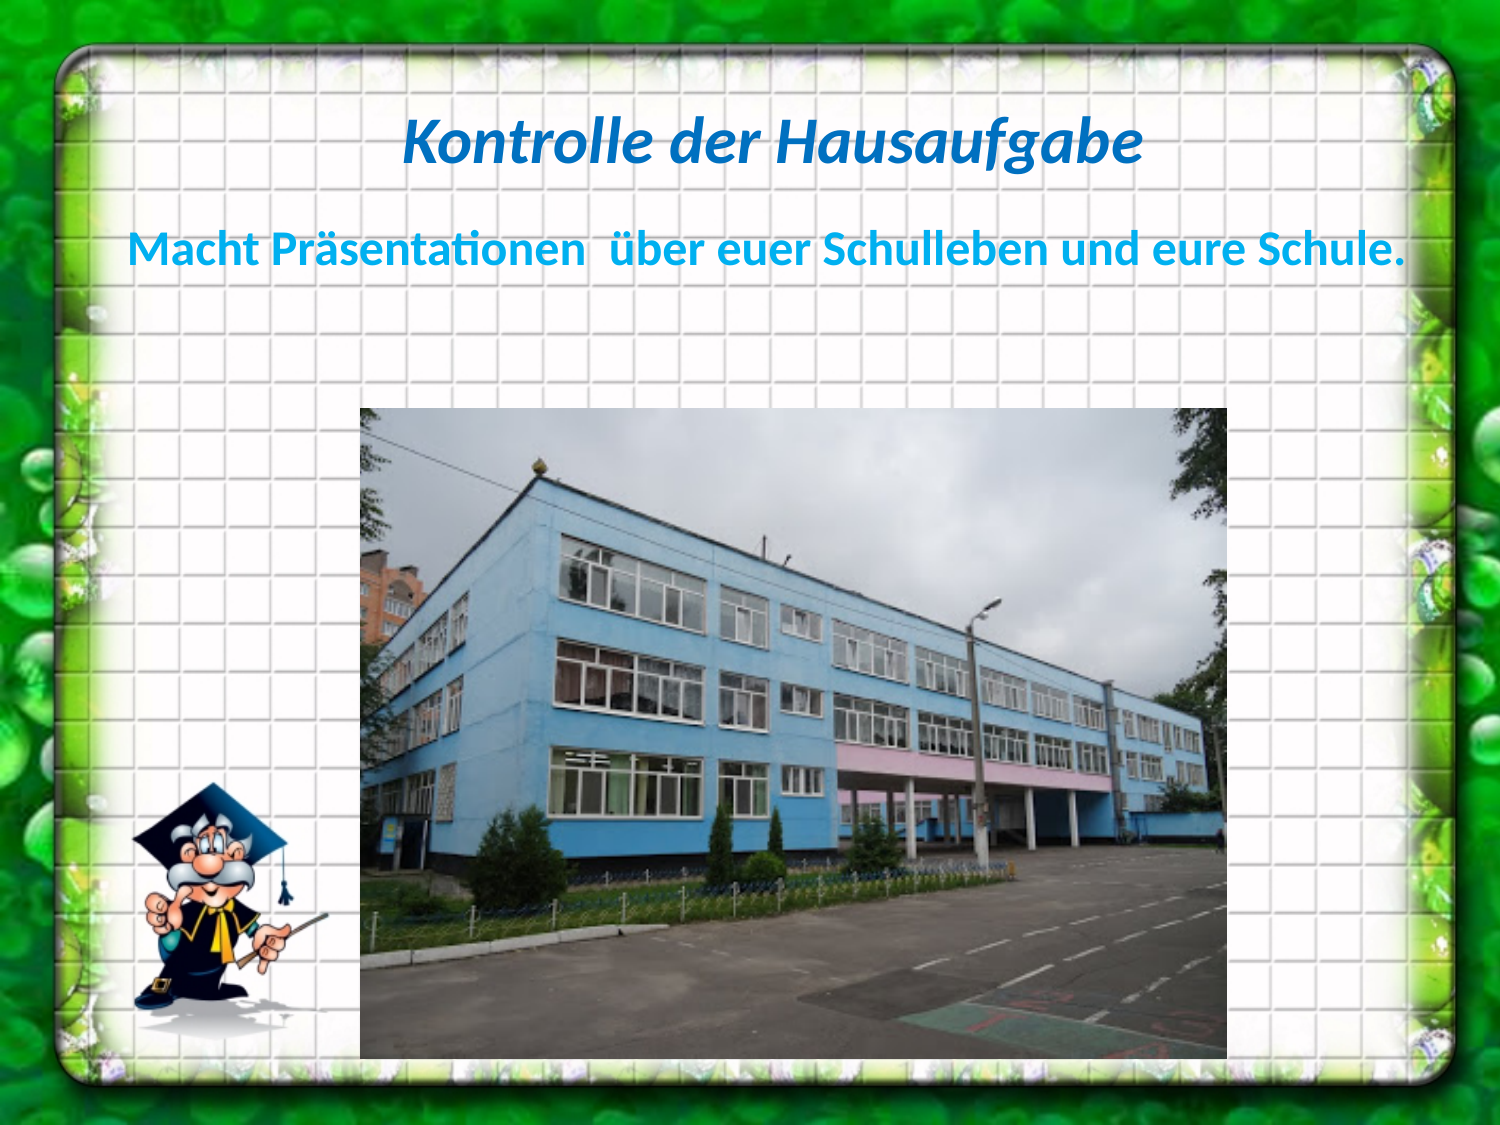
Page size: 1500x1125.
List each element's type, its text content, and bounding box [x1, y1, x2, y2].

text_box Kontrolle der Hausaufgabe [387, 89, 1160, 185]
text_box Macht Präsentationen über euer Schulleben und eure Schule. [112, 208, 1500, 283]
picture [0, 0, 1500, 1125]
